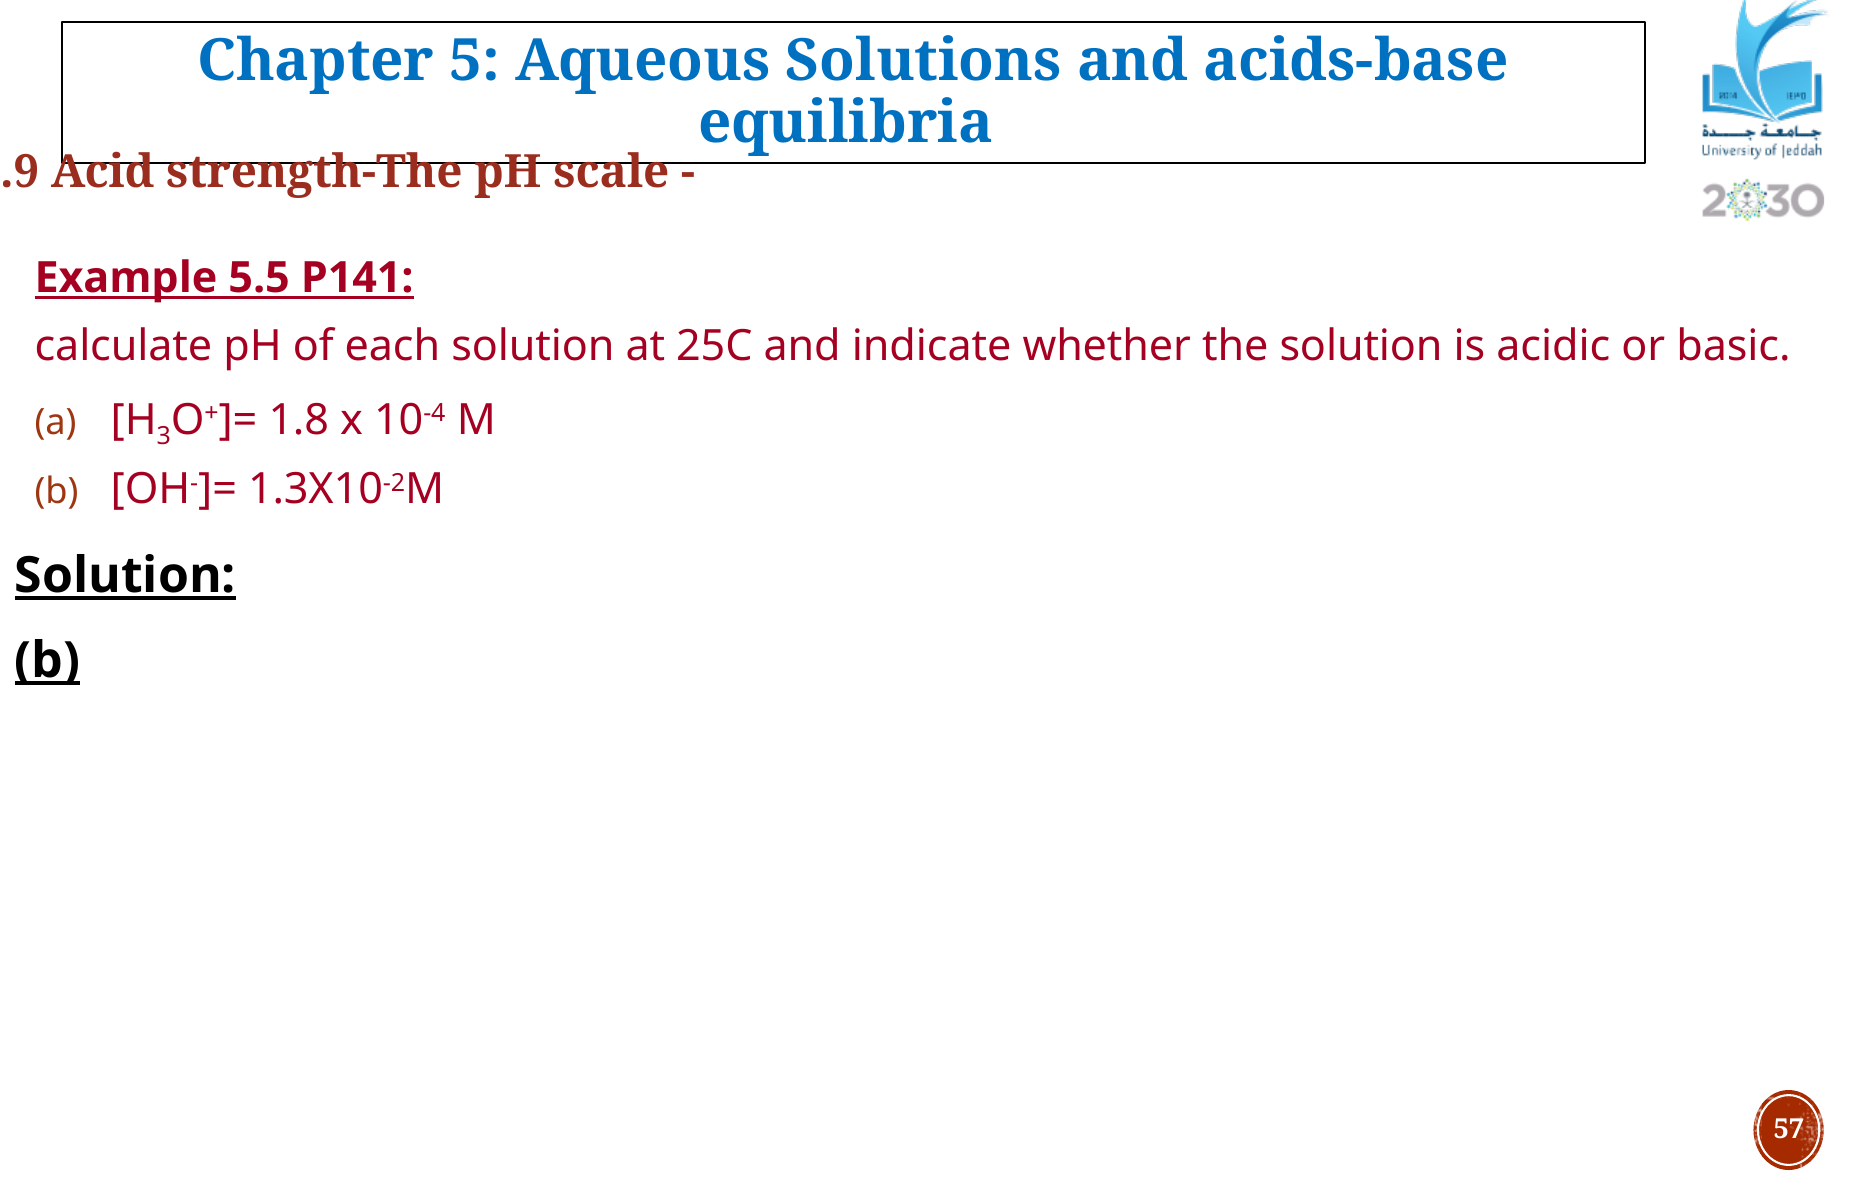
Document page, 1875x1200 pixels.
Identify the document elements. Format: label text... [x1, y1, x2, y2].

text_box Solution: (b) [0, 534, 1449, 695]
text_box Acid and Base Strength [137, 0, 1680, 129]
text_box 5.9 Acid strength-The pH scale - [0, 134, 723, 205]
text_box Chapter 5: Aqueous Solutions and acids-base equilibria [61, 21, 1646, 164]
slide_number 57 [1739, 1097, 1838, 1162]
picture [1681, 0, 1846, 227]
list Example 5.5 P141: calculate pH of each solution at 25C and indicate whether the solution is acidic or basic. [H3O+]= 1.8 x 10-4 M [OH-]= 1.3X10-2M [0, 247, 1846, 525]
